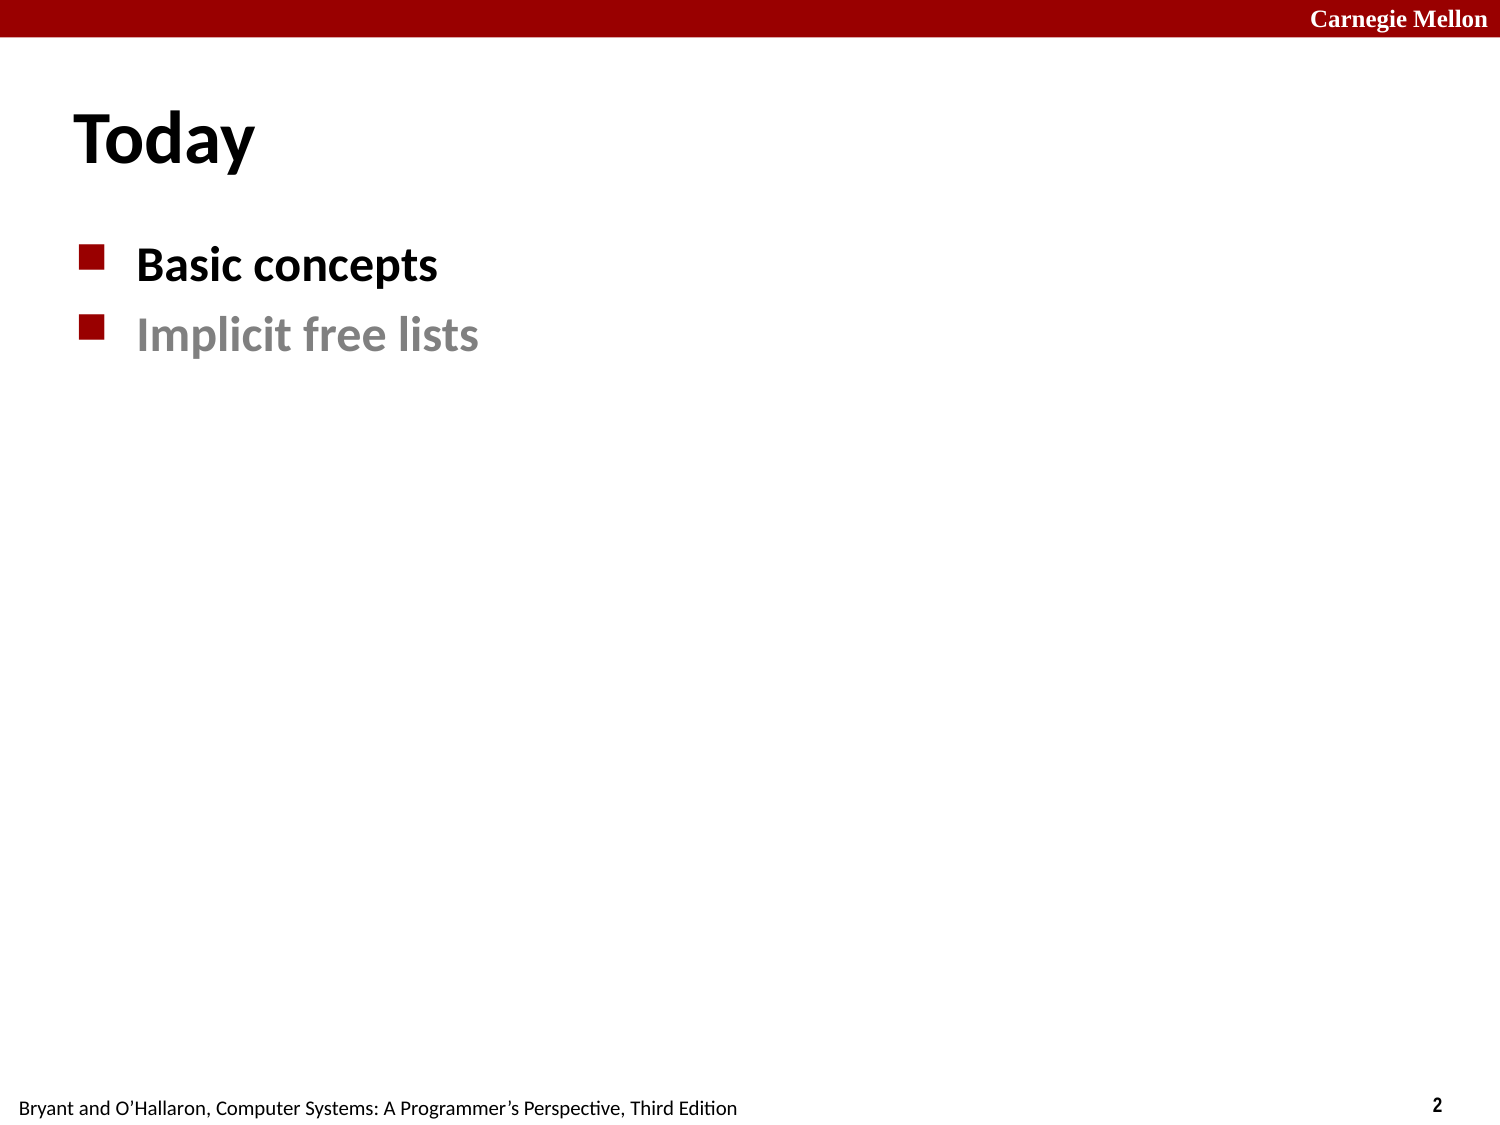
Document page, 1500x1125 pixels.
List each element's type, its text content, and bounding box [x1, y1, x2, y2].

title Today [58, 71, 1305, 197]
list Basic concepts Implicit free lists [64, 223, 1361, 1040]
